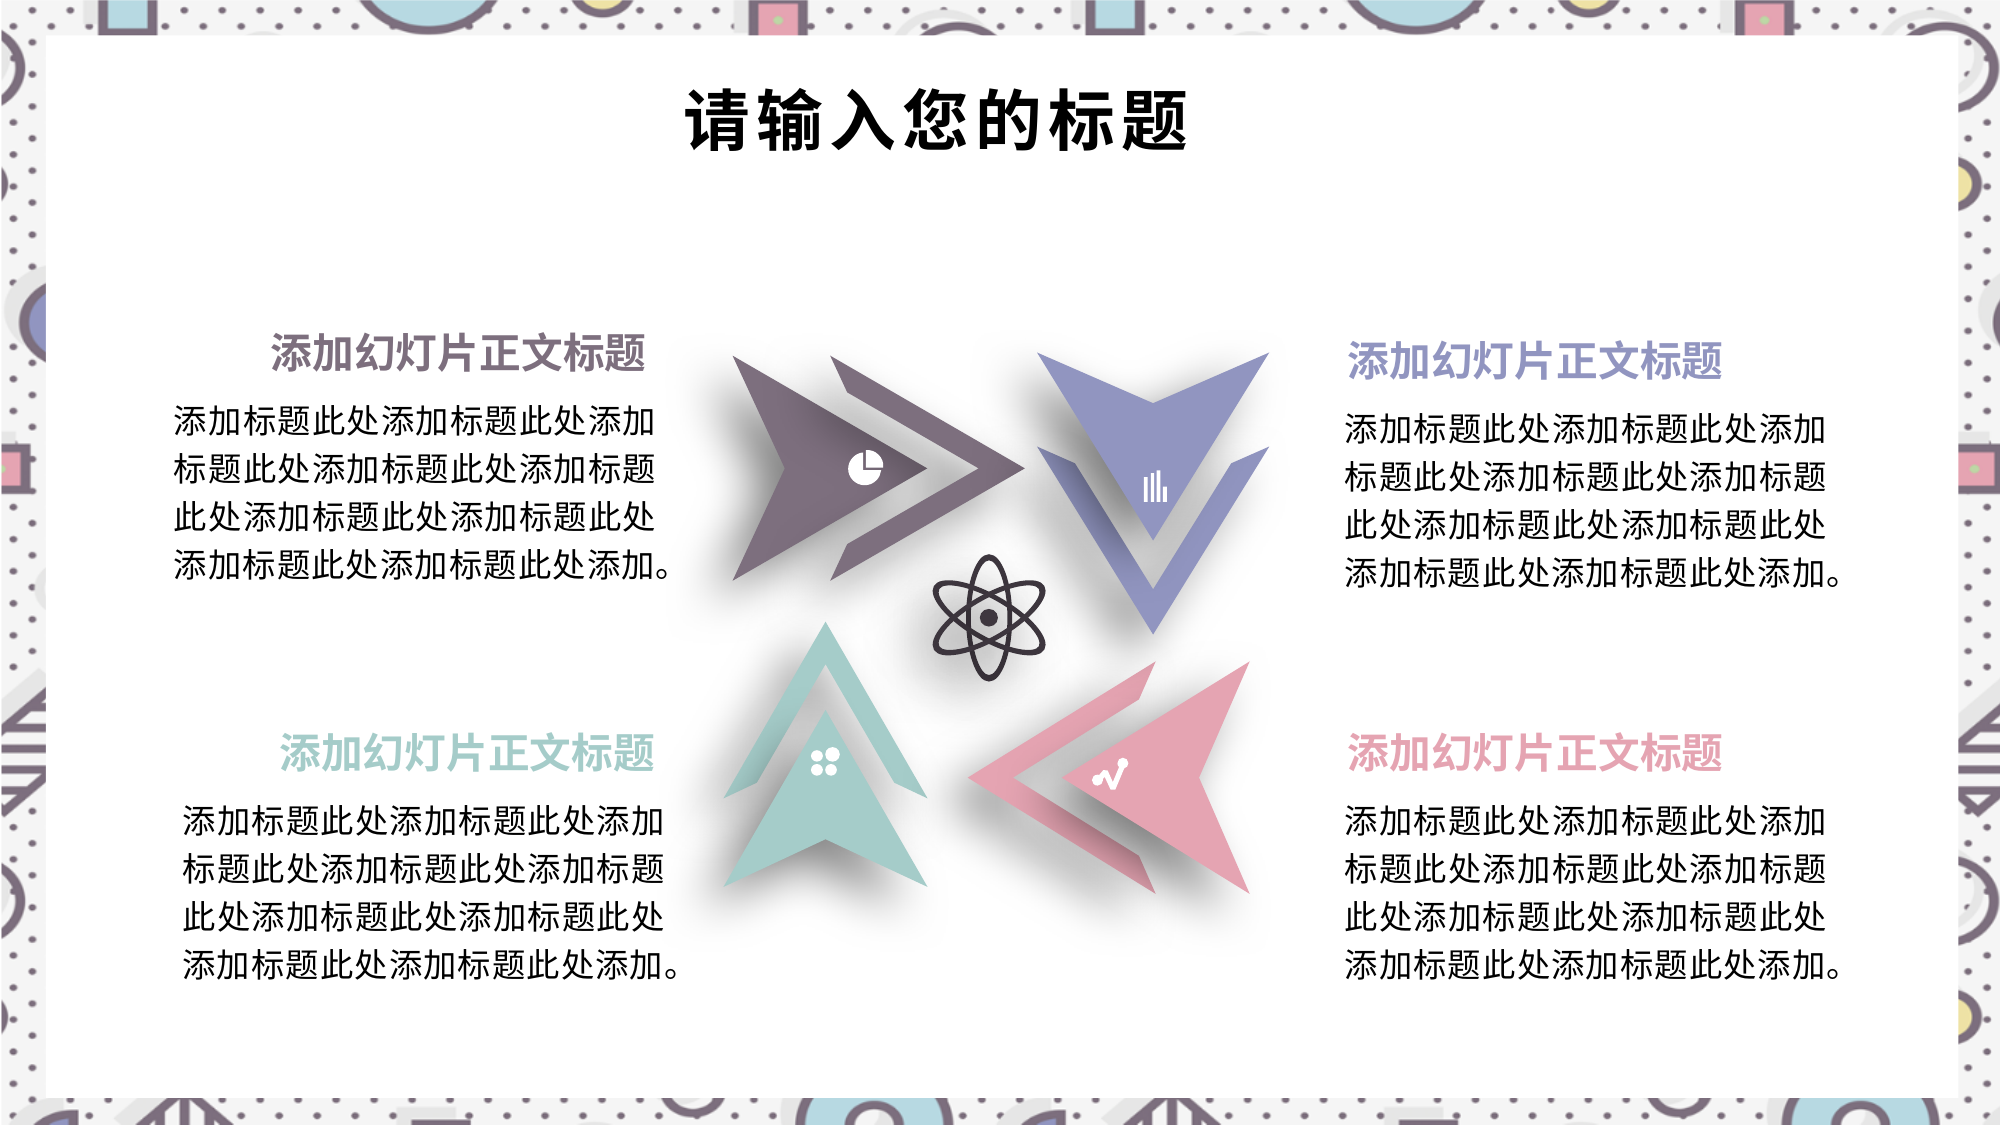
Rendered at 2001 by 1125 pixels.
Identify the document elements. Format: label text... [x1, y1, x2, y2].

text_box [1036, 352, 1270, 635]
text_box 添加标题此处添加标题此处添加标题此处添加标题此处添加标题此处添加标题此处添加标题此处添加标题此处添加标题此处添加。 [182, 785, 666, 992]
picture [3, 1, 2000, 1125]
text_box 添加标题此处添加标题此处添加标题此处添加标题此处添加标题此处添加标题此处添加标题此处添加标题此处添加标题此处添加。 [1344, 785, 1828, 992]
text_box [967, 661, 1250, 894]
text_box 添加标题此处添加标题此处添加标题此处添加标题此处添加标题此处添加标题此处添加标题此处添加标题此处添加标题此处添加。 [1344, 392, 1828, 599]
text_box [732, 355, 1025, 581]
text_box 添加幻灯片正文标题 [1347, 327, 1724, 392]
text_box 添加幻灯片正文标题 [279, 719, 655, 785]
text_box 添加标题此处添加标题此处添加标题此处添加标题此处添加标题此处添加标题此处添加标题此处添加标题此处添加标题此处添加。 [173, 385, 657, 592]
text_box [927, 554, 1051, 682]
text_box 添加幻灯片正文标题 [270, 319, 647, 385]
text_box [723, 621, 928, 887]
text_box 添加幻灯片正文标题 [1347, 719, 1724, 785]
